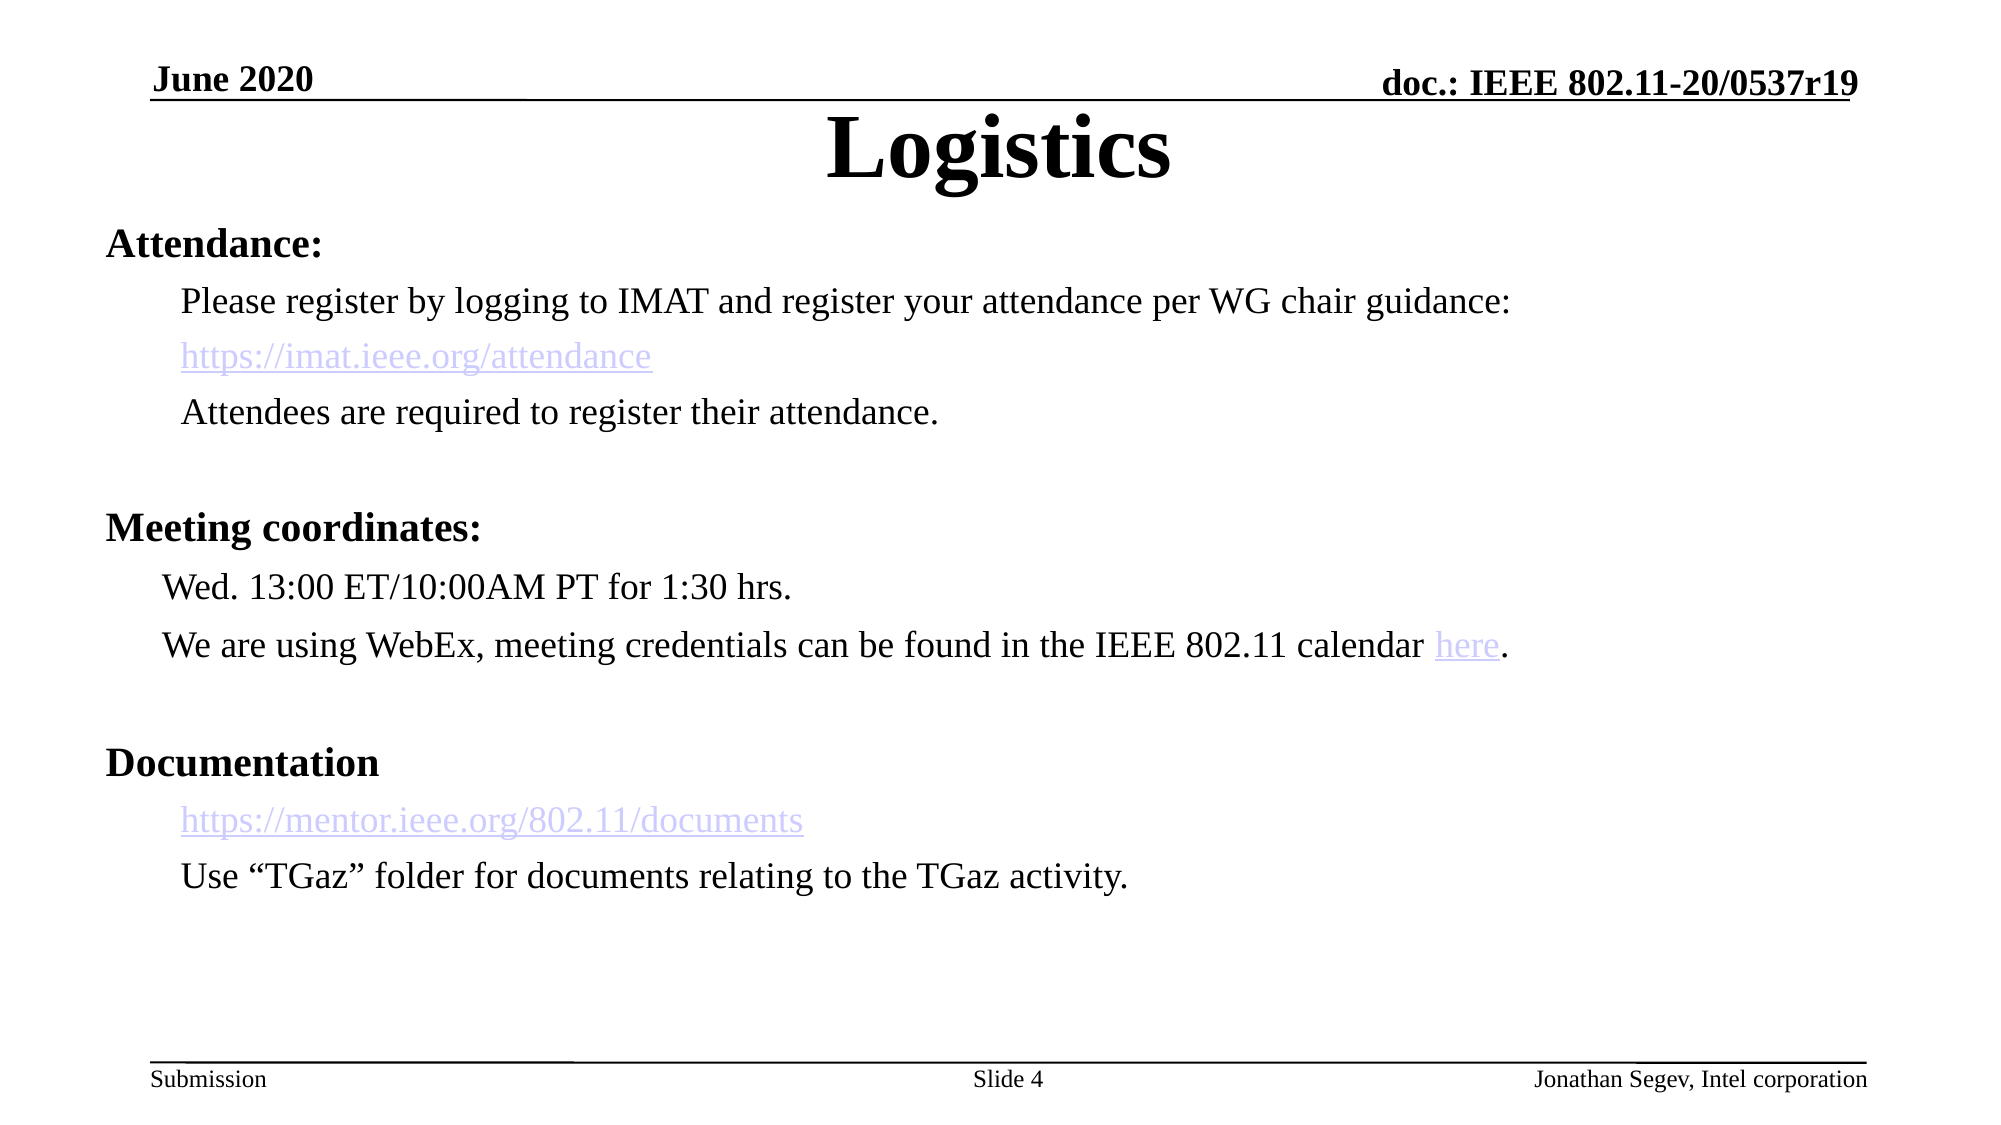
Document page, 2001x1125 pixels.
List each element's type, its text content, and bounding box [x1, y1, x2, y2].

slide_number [152, 54, 563, 100]
slide_number Slide 4 [950, 1061, 1067, 1123]
title Logistics [149, 112, 1850, 170]
footer Jonathan Segev, Intel corporation [1171, 1061, 1869, 1093]
list Attendance: Please register by logging to IMAT and register your attendance per WG chair guidance: https://imat.ieee.org/attendance Attendees are required to register their attendance. Meeting coordinates: Wed. 13:00 ET/10:00AM PT for 1:30 hrs. We are using WebEx, meeting credentials can be found in the IEEE 802.11 calendar here. Documentation https://mentor.ieee.org/802.11/documents Use “TGaz” folder for documents relating to the TGaz activity. [90, 207, 1898, 1000]
